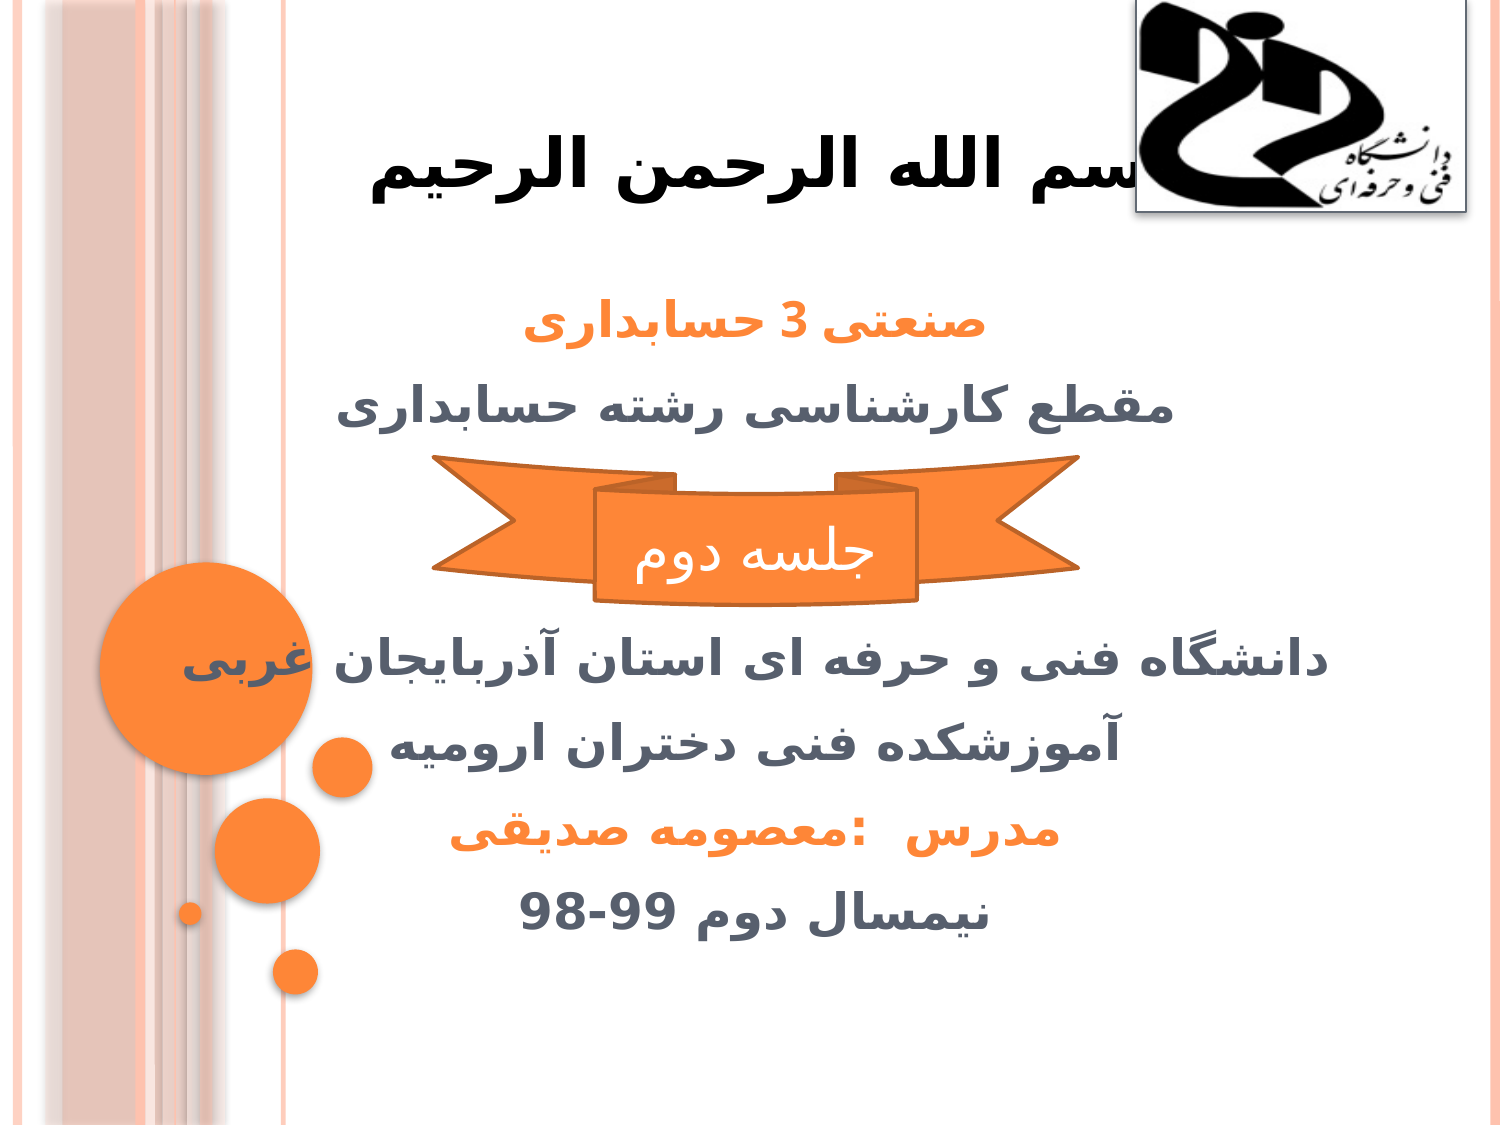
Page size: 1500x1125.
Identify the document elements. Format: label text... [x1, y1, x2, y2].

picture [1136, 0, 1466, 212]
text_box جلسه دوم [431, 454, 1081, 608]
subtitle صنعتی 3 حسابداری مقطع کارشناسی رشته حسابداری دانشگاه فنی و حرفه ای استان آذربایجان غربی آموزشکده فنی دختران ارومیه مدرس :معصومه صدیقی نیمسال دوم 99-98 [58, 210, 1454, 1079]
title بسم الله الرحمن الرحیم [135, 35, 1128, 210]
